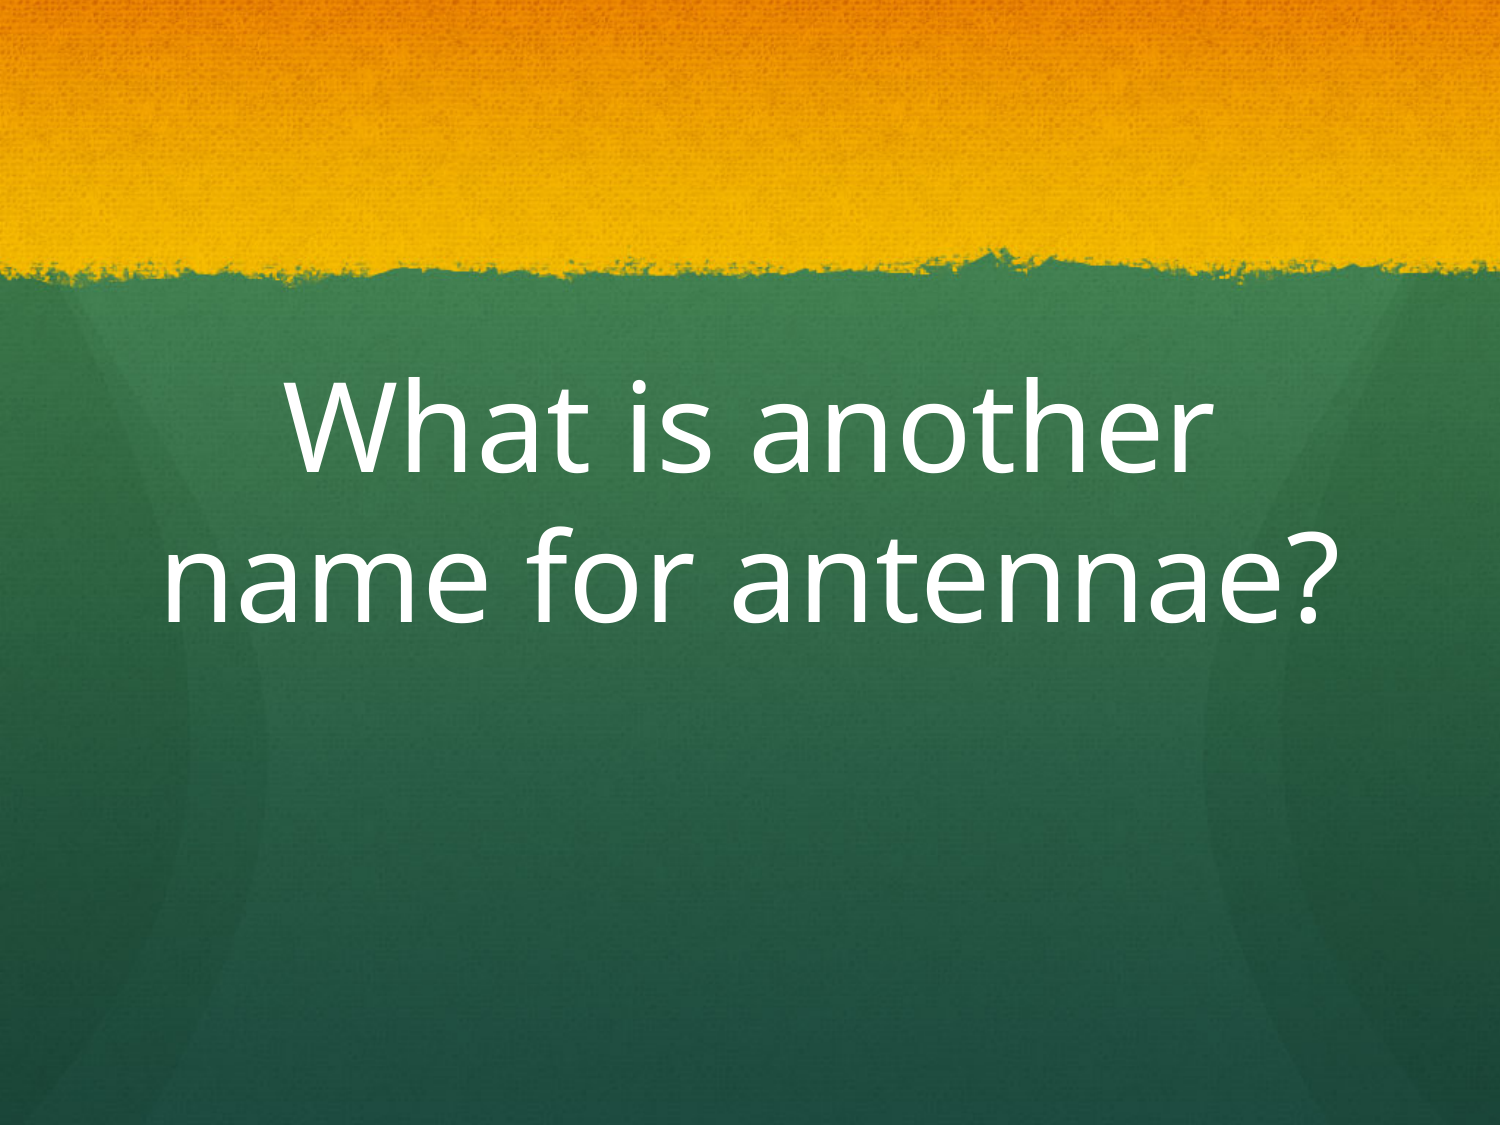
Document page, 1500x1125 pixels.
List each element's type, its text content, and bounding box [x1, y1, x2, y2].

picture [0, 0, 1500, 1125]
list What is another name for antennae? [125, 339, 1375, 1026]
